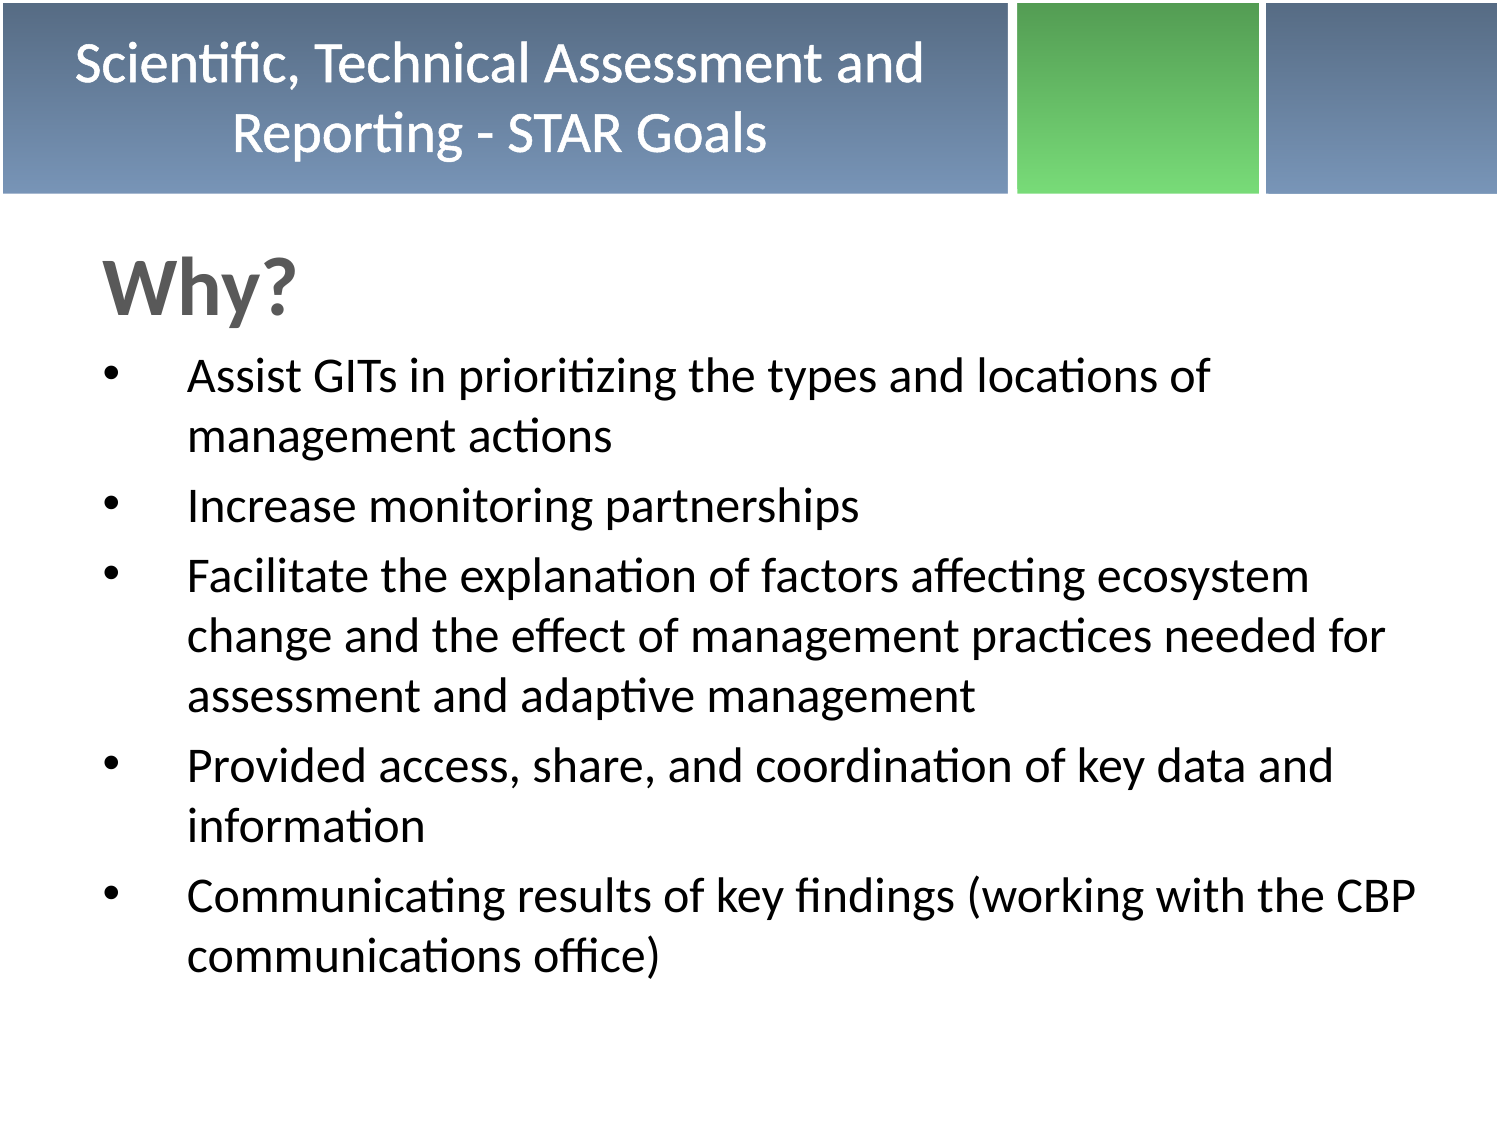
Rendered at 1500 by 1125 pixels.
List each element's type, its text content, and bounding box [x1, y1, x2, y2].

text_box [0, 0, 1500, 201]
list Why? Assist GITs in prioritizing the types and locations of management actions Increase monitoring partnerships Facilitate the explanation of factors affecting ecosystem change and the effect of management practices needed for assessment and adaptive management Provided access, share, and coordination of key data and information Communicating results of key findings (working with the CBP communications office) [87, 224, 1450, 1125]
